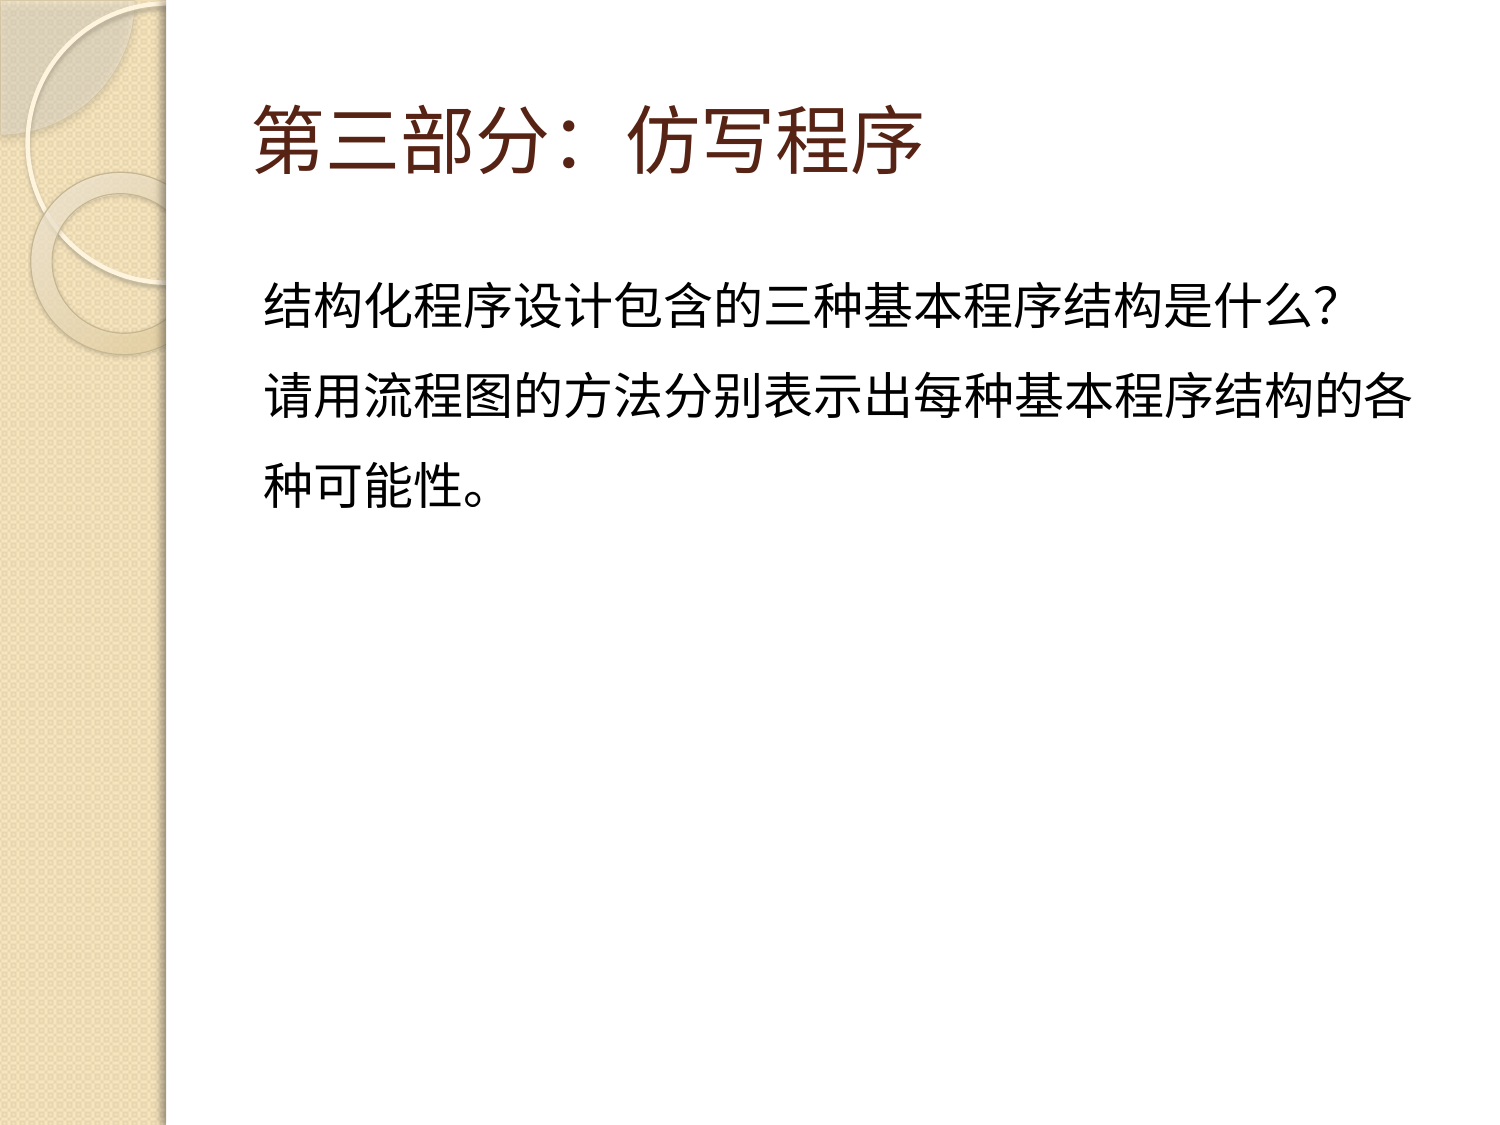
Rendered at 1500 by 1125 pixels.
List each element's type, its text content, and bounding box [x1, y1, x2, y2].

list 结构化程序设计包含的三种基本程序结构是什么？ 请用流程图的方法分别表示出每种基本程序结构的各种可能性。 [235, 237, 1466, 1025]
title 第三部分：仿写程序 [235, 45, 1466, 233]
